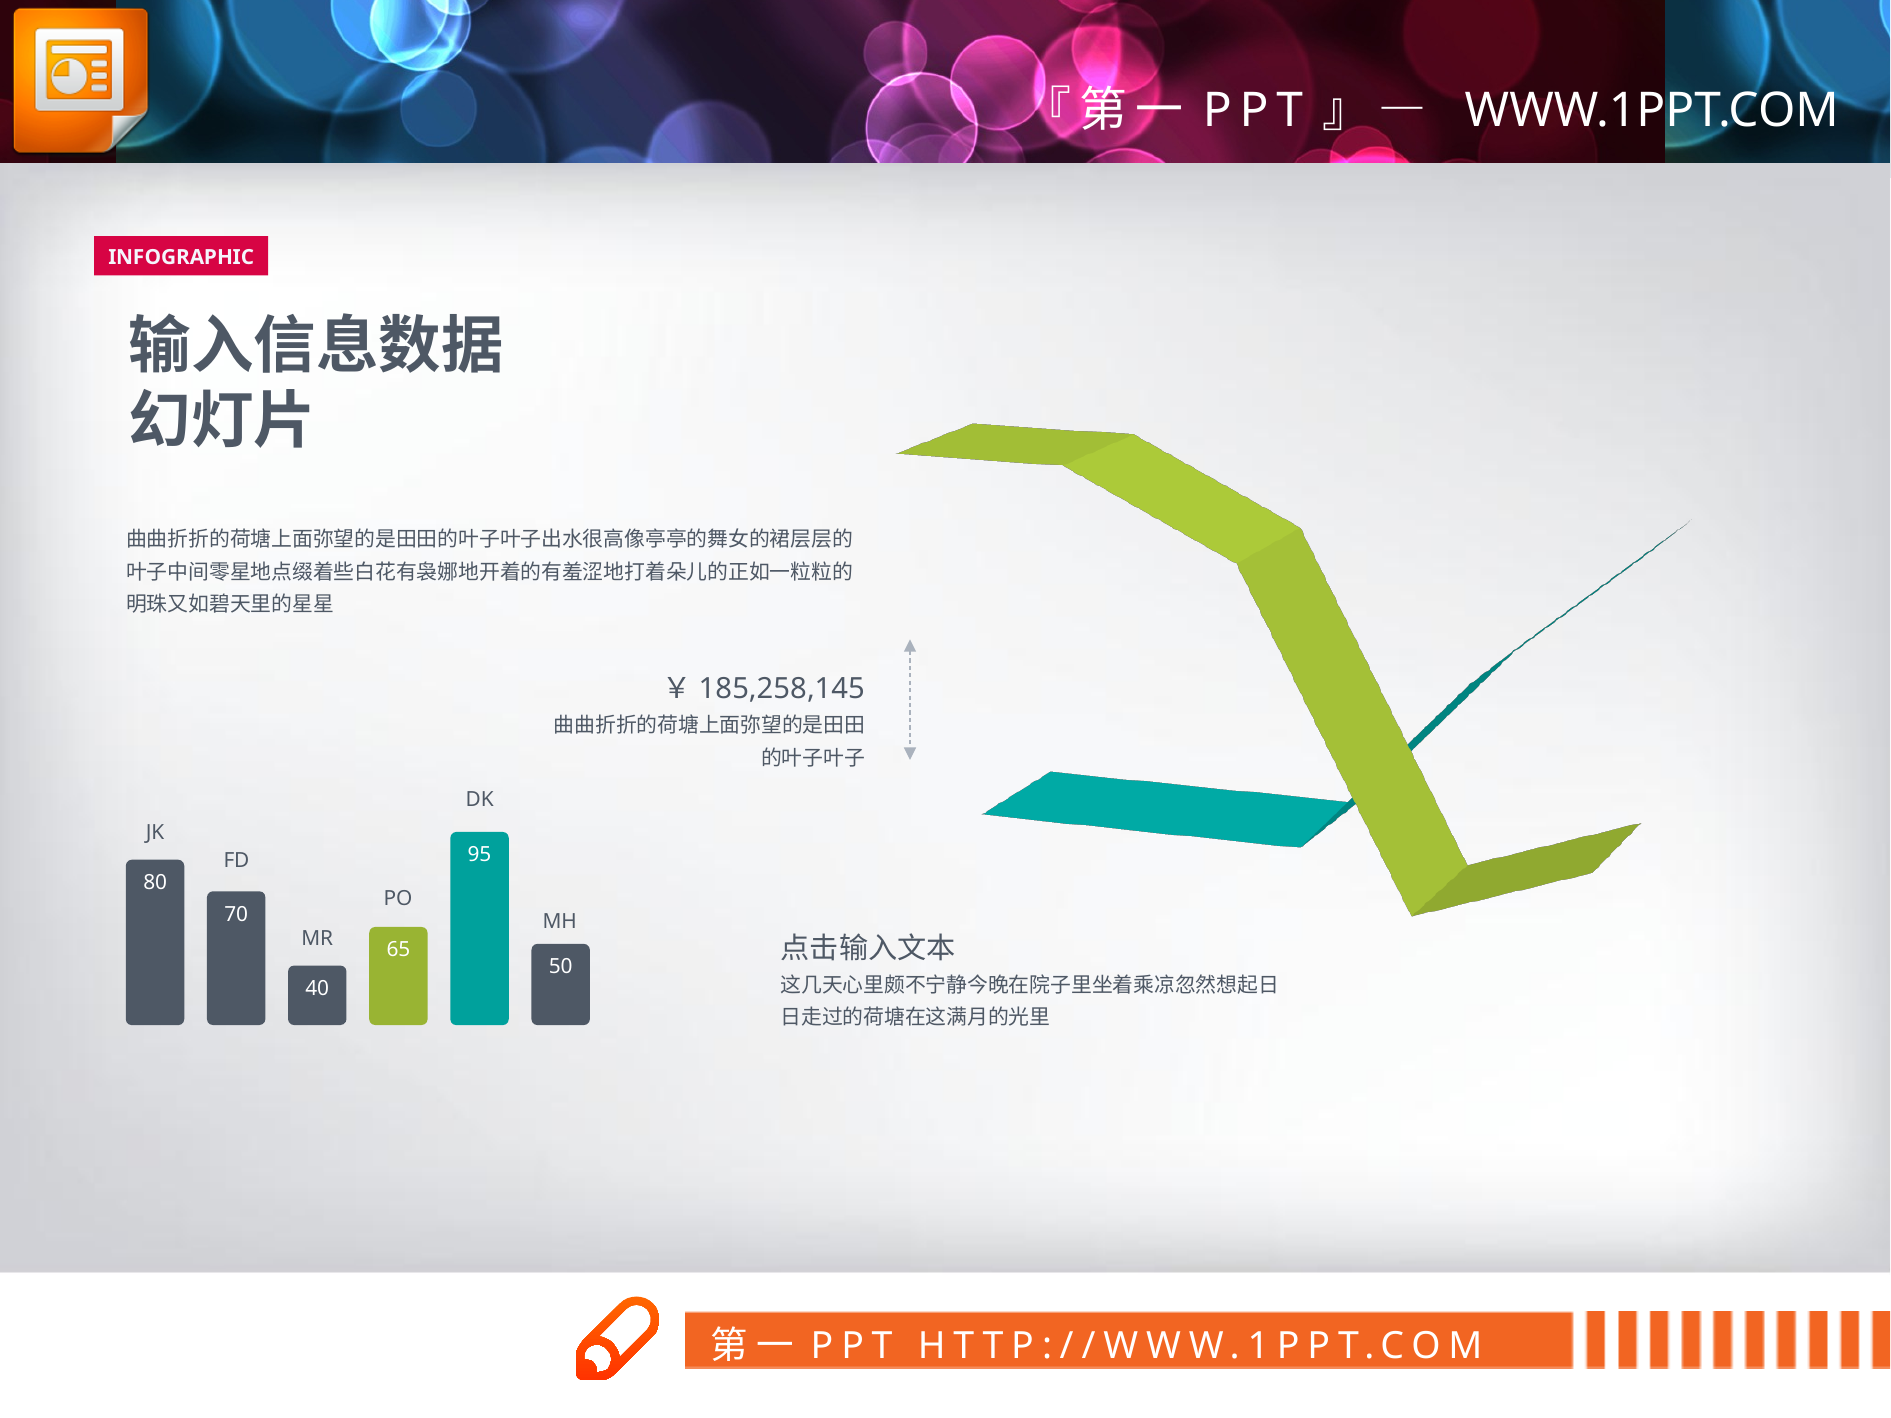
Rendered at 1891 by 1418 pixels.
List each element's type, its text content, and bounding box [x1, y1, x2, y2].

text_box PO [369, 877, 427, 917]
text_box JK [131, 811, 179, 851]
text_box 95 [450, 831, 509, 1026]
text_box FD [209, 839, 264, 879]
text_box DK [451, 778, 508, 818]
text_box MH [528, 900, 592, 940]
chart [766, 315, 1830, 1214]
text_box ￥185,258,145 曲曲折折的荷塘上面弥望的是田田的叶子叶子 [531, 652, 761, 777]
text_box INFOGRAPHIC [94, 236, 269, 276]
text_box 输入信息数据 幻灯片 [114, 298, 519, 463]
picture [685, 1311, 1891, 1369]
text_box 40 [288, 965, 347, 1026]
text_box 65 [369, 926, 428, 1026]
text_box MR [287, 917, 348, 957]
text_box 曲曲折折的荷塘上面弥望的是田田的叶子叶子出水很高像亭亭的舞女的裙层层的叶子中间零星地点缀着些白花有袅娜地开着的有羞涩地打着朵儿的正如一粒粒的明珠又如碧天里的星星 [112, 511, 761, 623]
picture [0, 0, 1891, 1275]
text_box 70 [206, 891, 266, 1026]
text_box 50 [531, 943, 590, 1026]
text_box 80 [125, 859, 185, 1026]
